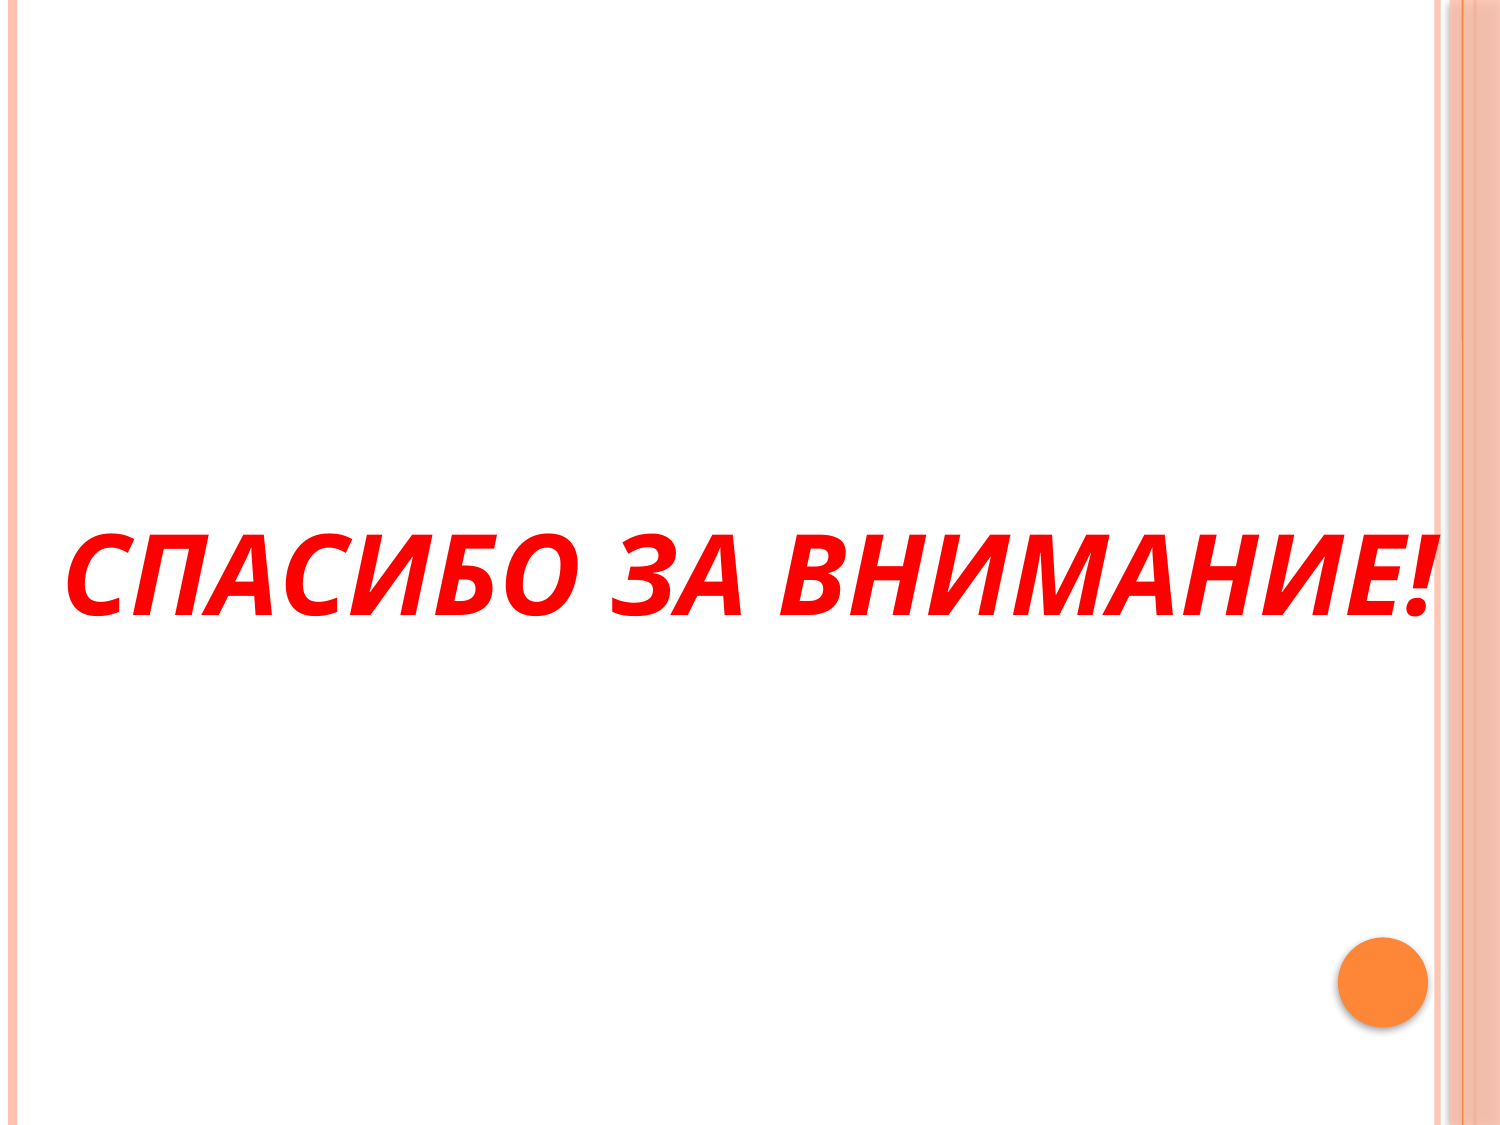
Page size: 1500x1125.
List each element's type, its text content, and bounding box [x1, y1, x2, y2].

title Спасибо за внимание! [0, 338, 1500, 646]
